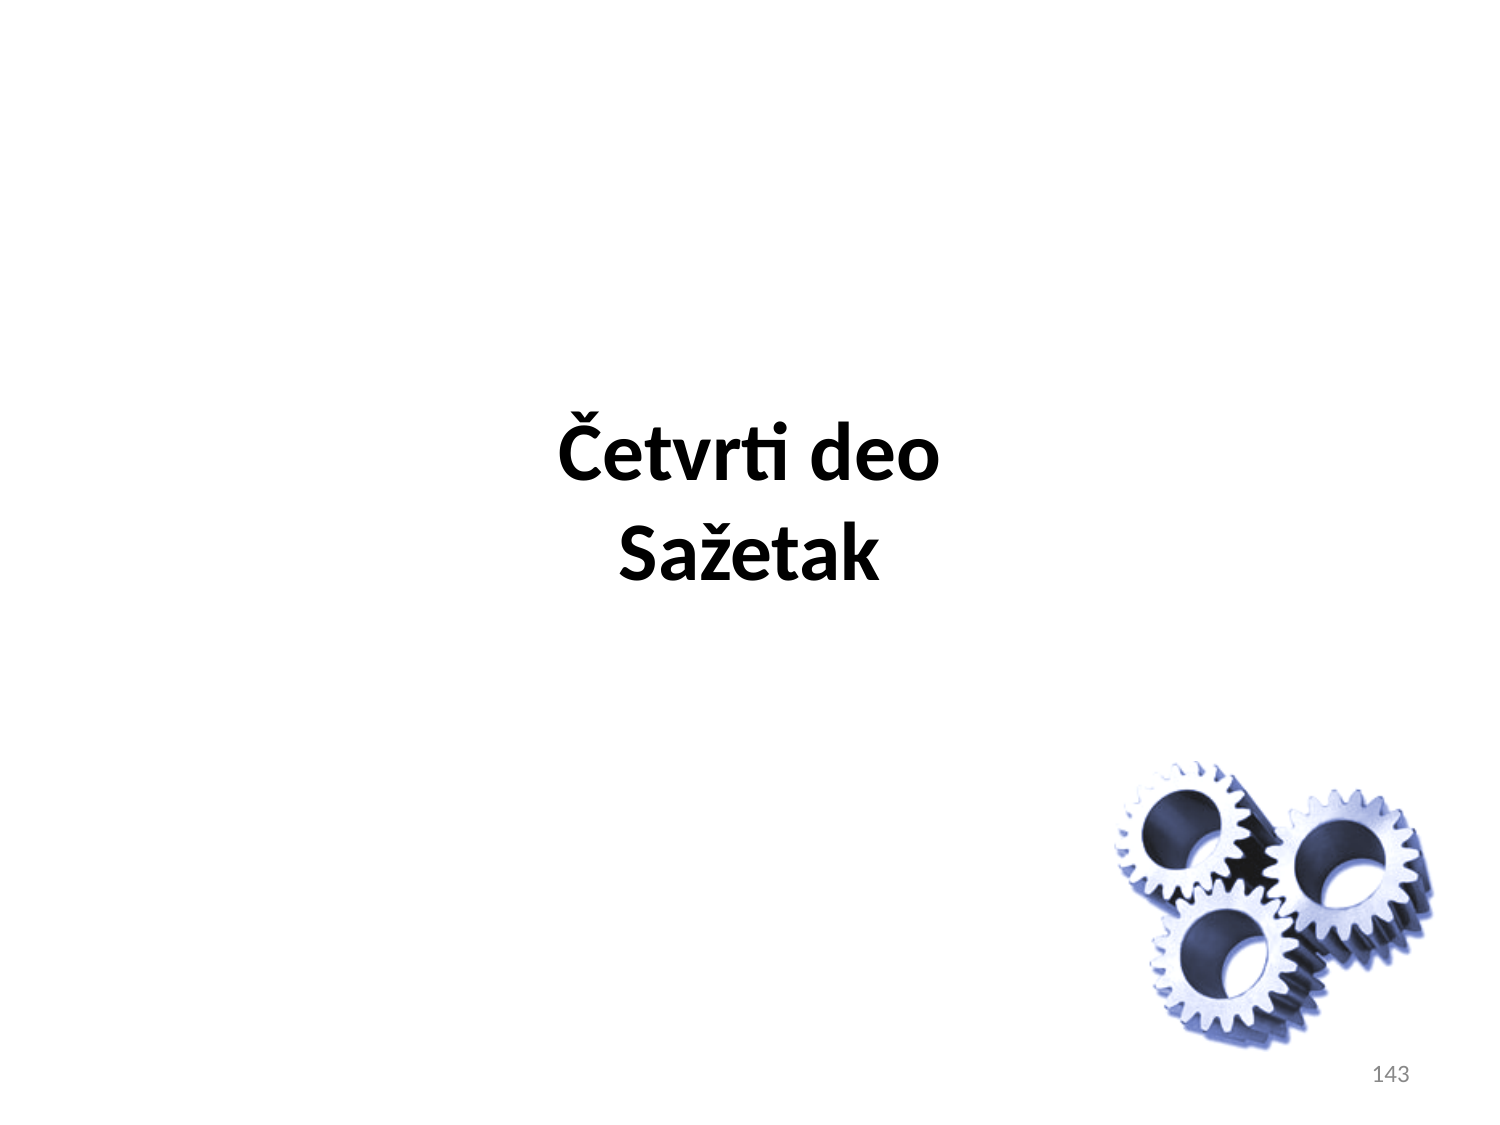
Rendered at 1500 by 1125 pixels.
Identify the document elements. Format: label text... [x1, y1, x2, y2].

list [1112, 761, 1436, 1052]
title Četvrti deo Sažetak [74, 452, 1426, 641]
slide_number 143 [1074, 1042, 1425, 1103]
